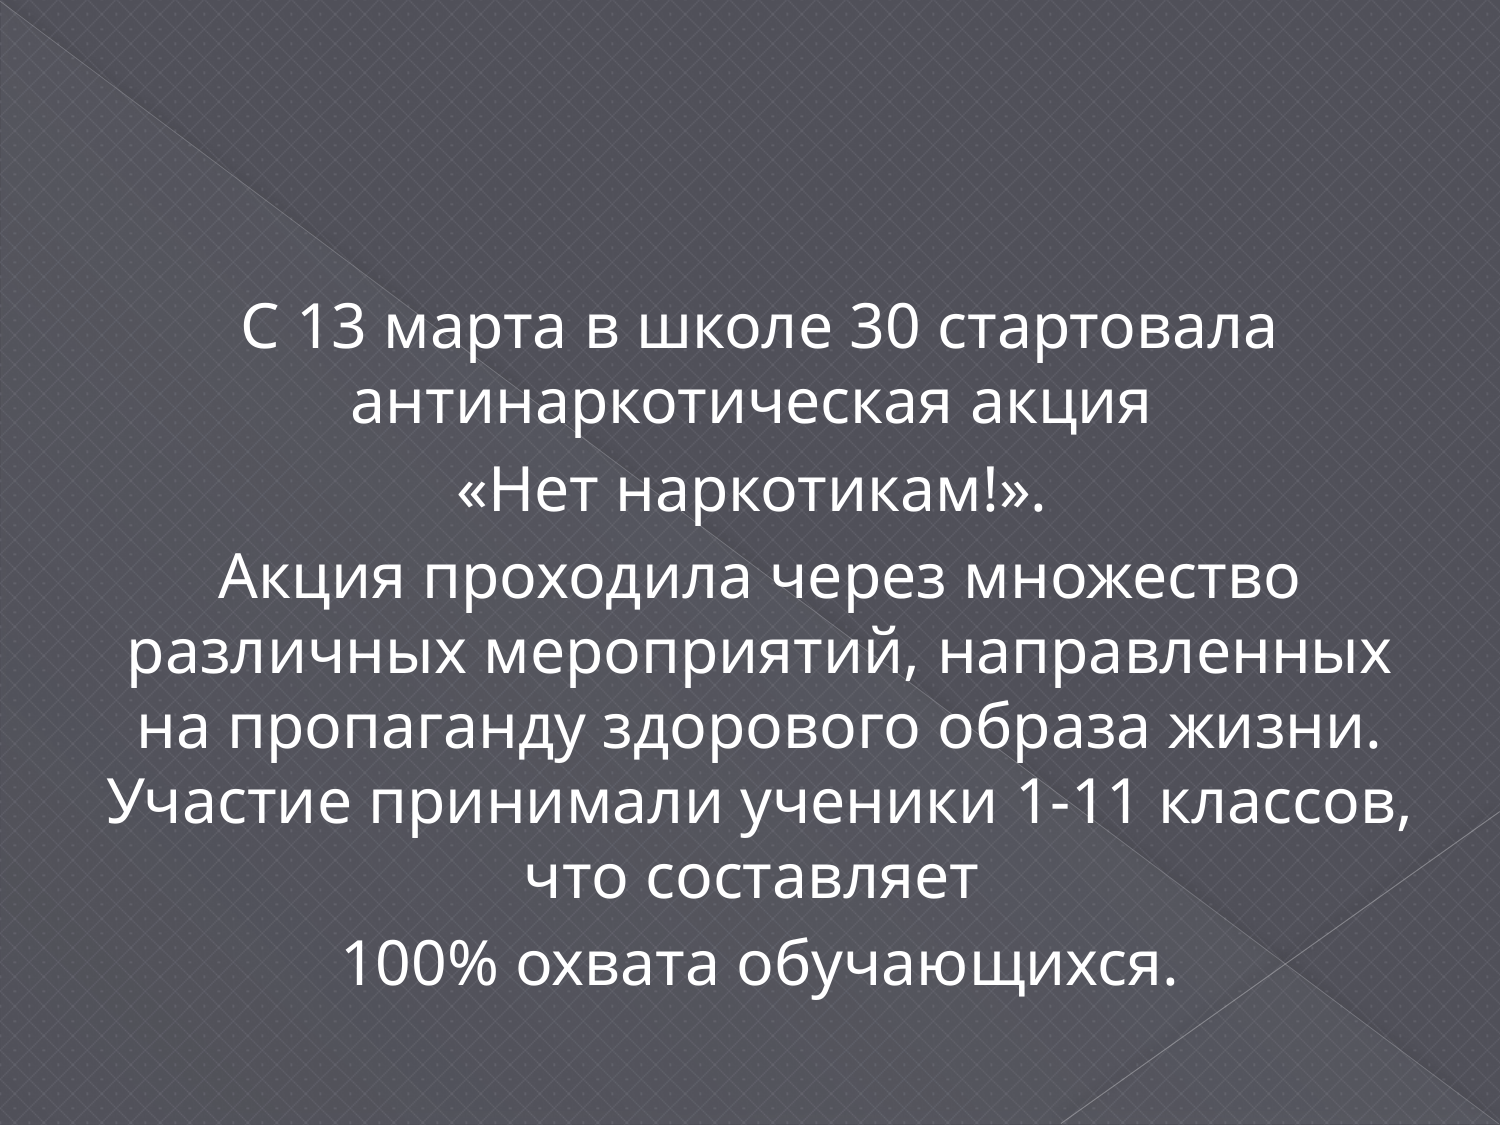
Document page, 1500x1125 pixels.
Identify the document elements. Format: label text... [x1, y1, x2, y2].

list С 13 марта в школе 30 стартовала антинаркотическая акция «Нет наркотикам!». Акция проходила через множество различных мероприятий, направленных на пропаганду здорового образа жизни. Участие принимали ученики 1-11 классов, что составляет 100% охвата обучающихся. [75, 278, 1436, 1059]
